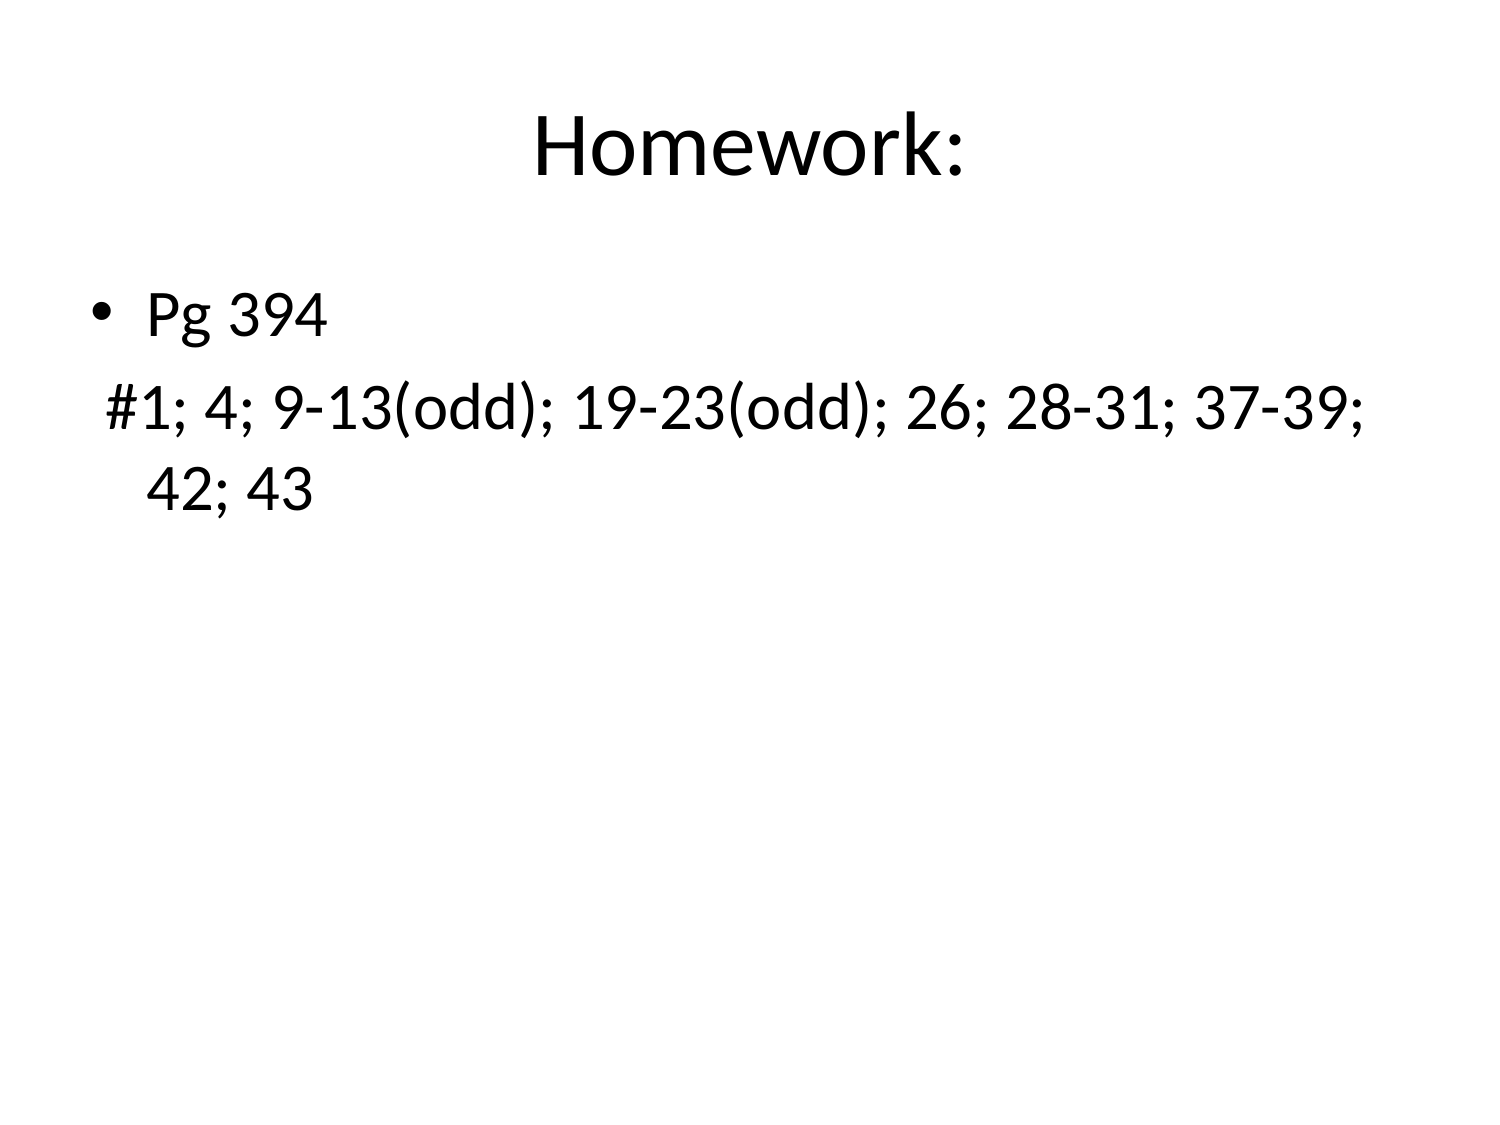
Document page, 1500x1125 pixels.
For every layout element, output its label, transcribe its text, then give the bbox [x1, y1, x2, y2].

list Pg 394 #1; 4; 9-13(odd); 19-23(odd); 26; 28-31; 37-39; 42; 43 [75, 262, 1425, 1005]
title Homework: [75, 45, 1425, 233]
